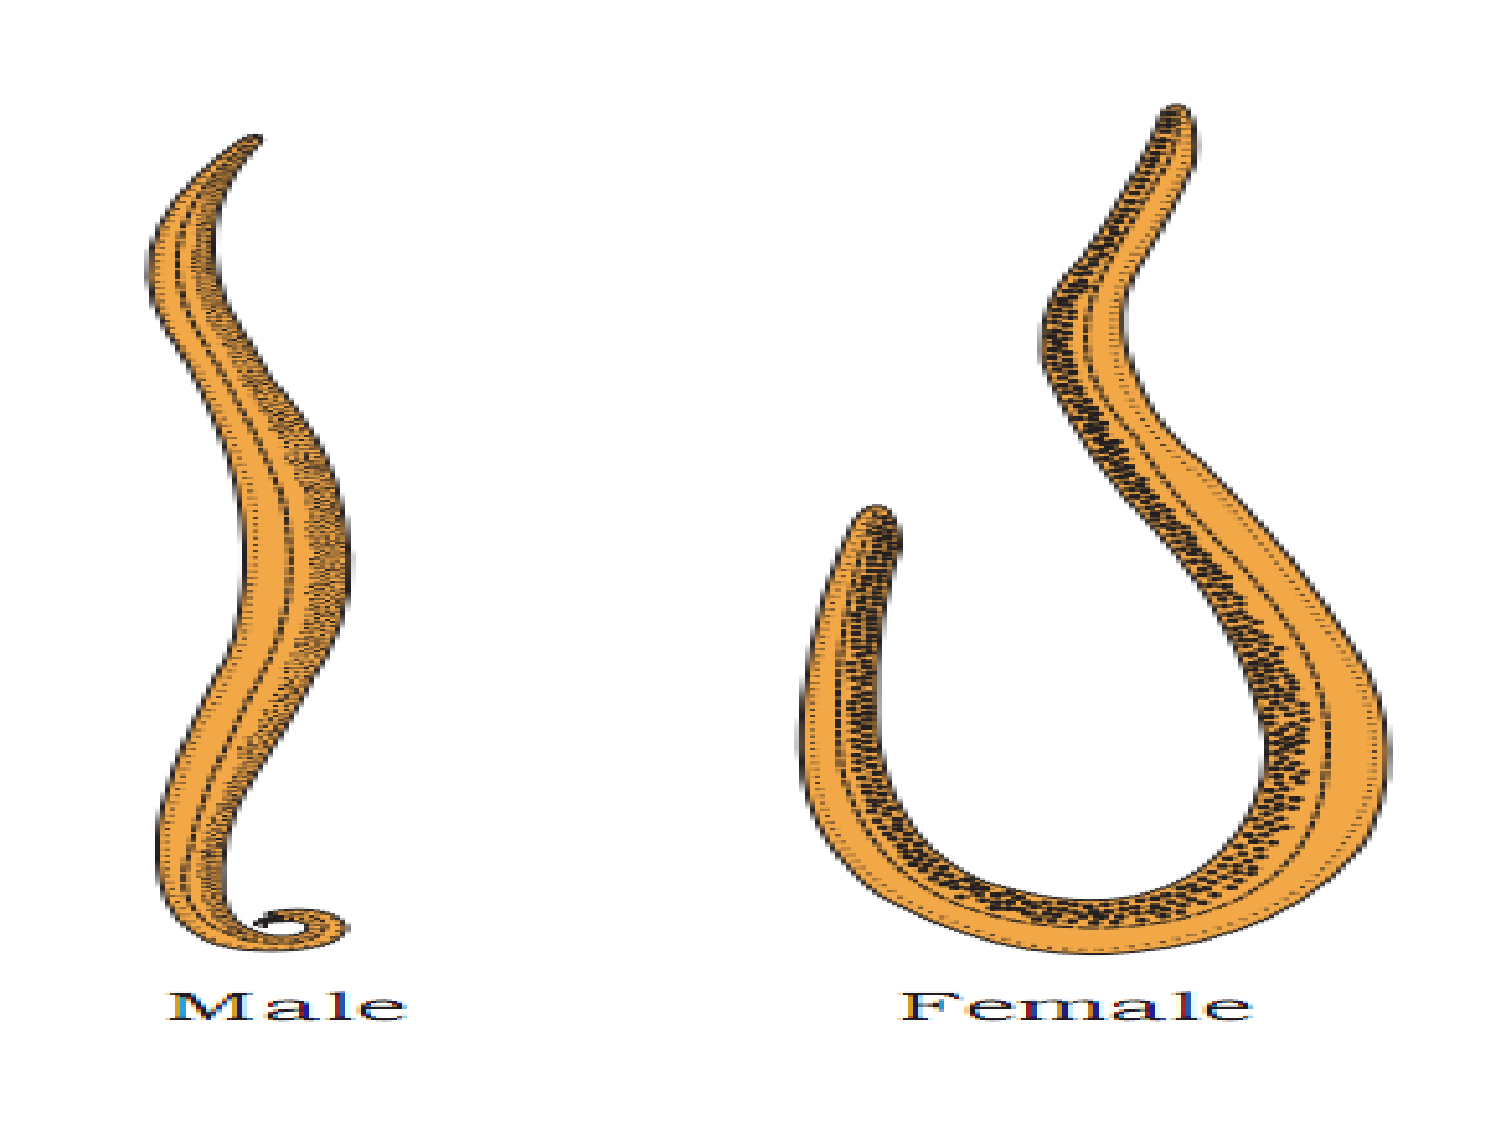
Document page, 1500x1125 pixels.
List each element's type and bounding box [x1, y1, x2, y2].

picture [88, 89, 1424, 1036]
